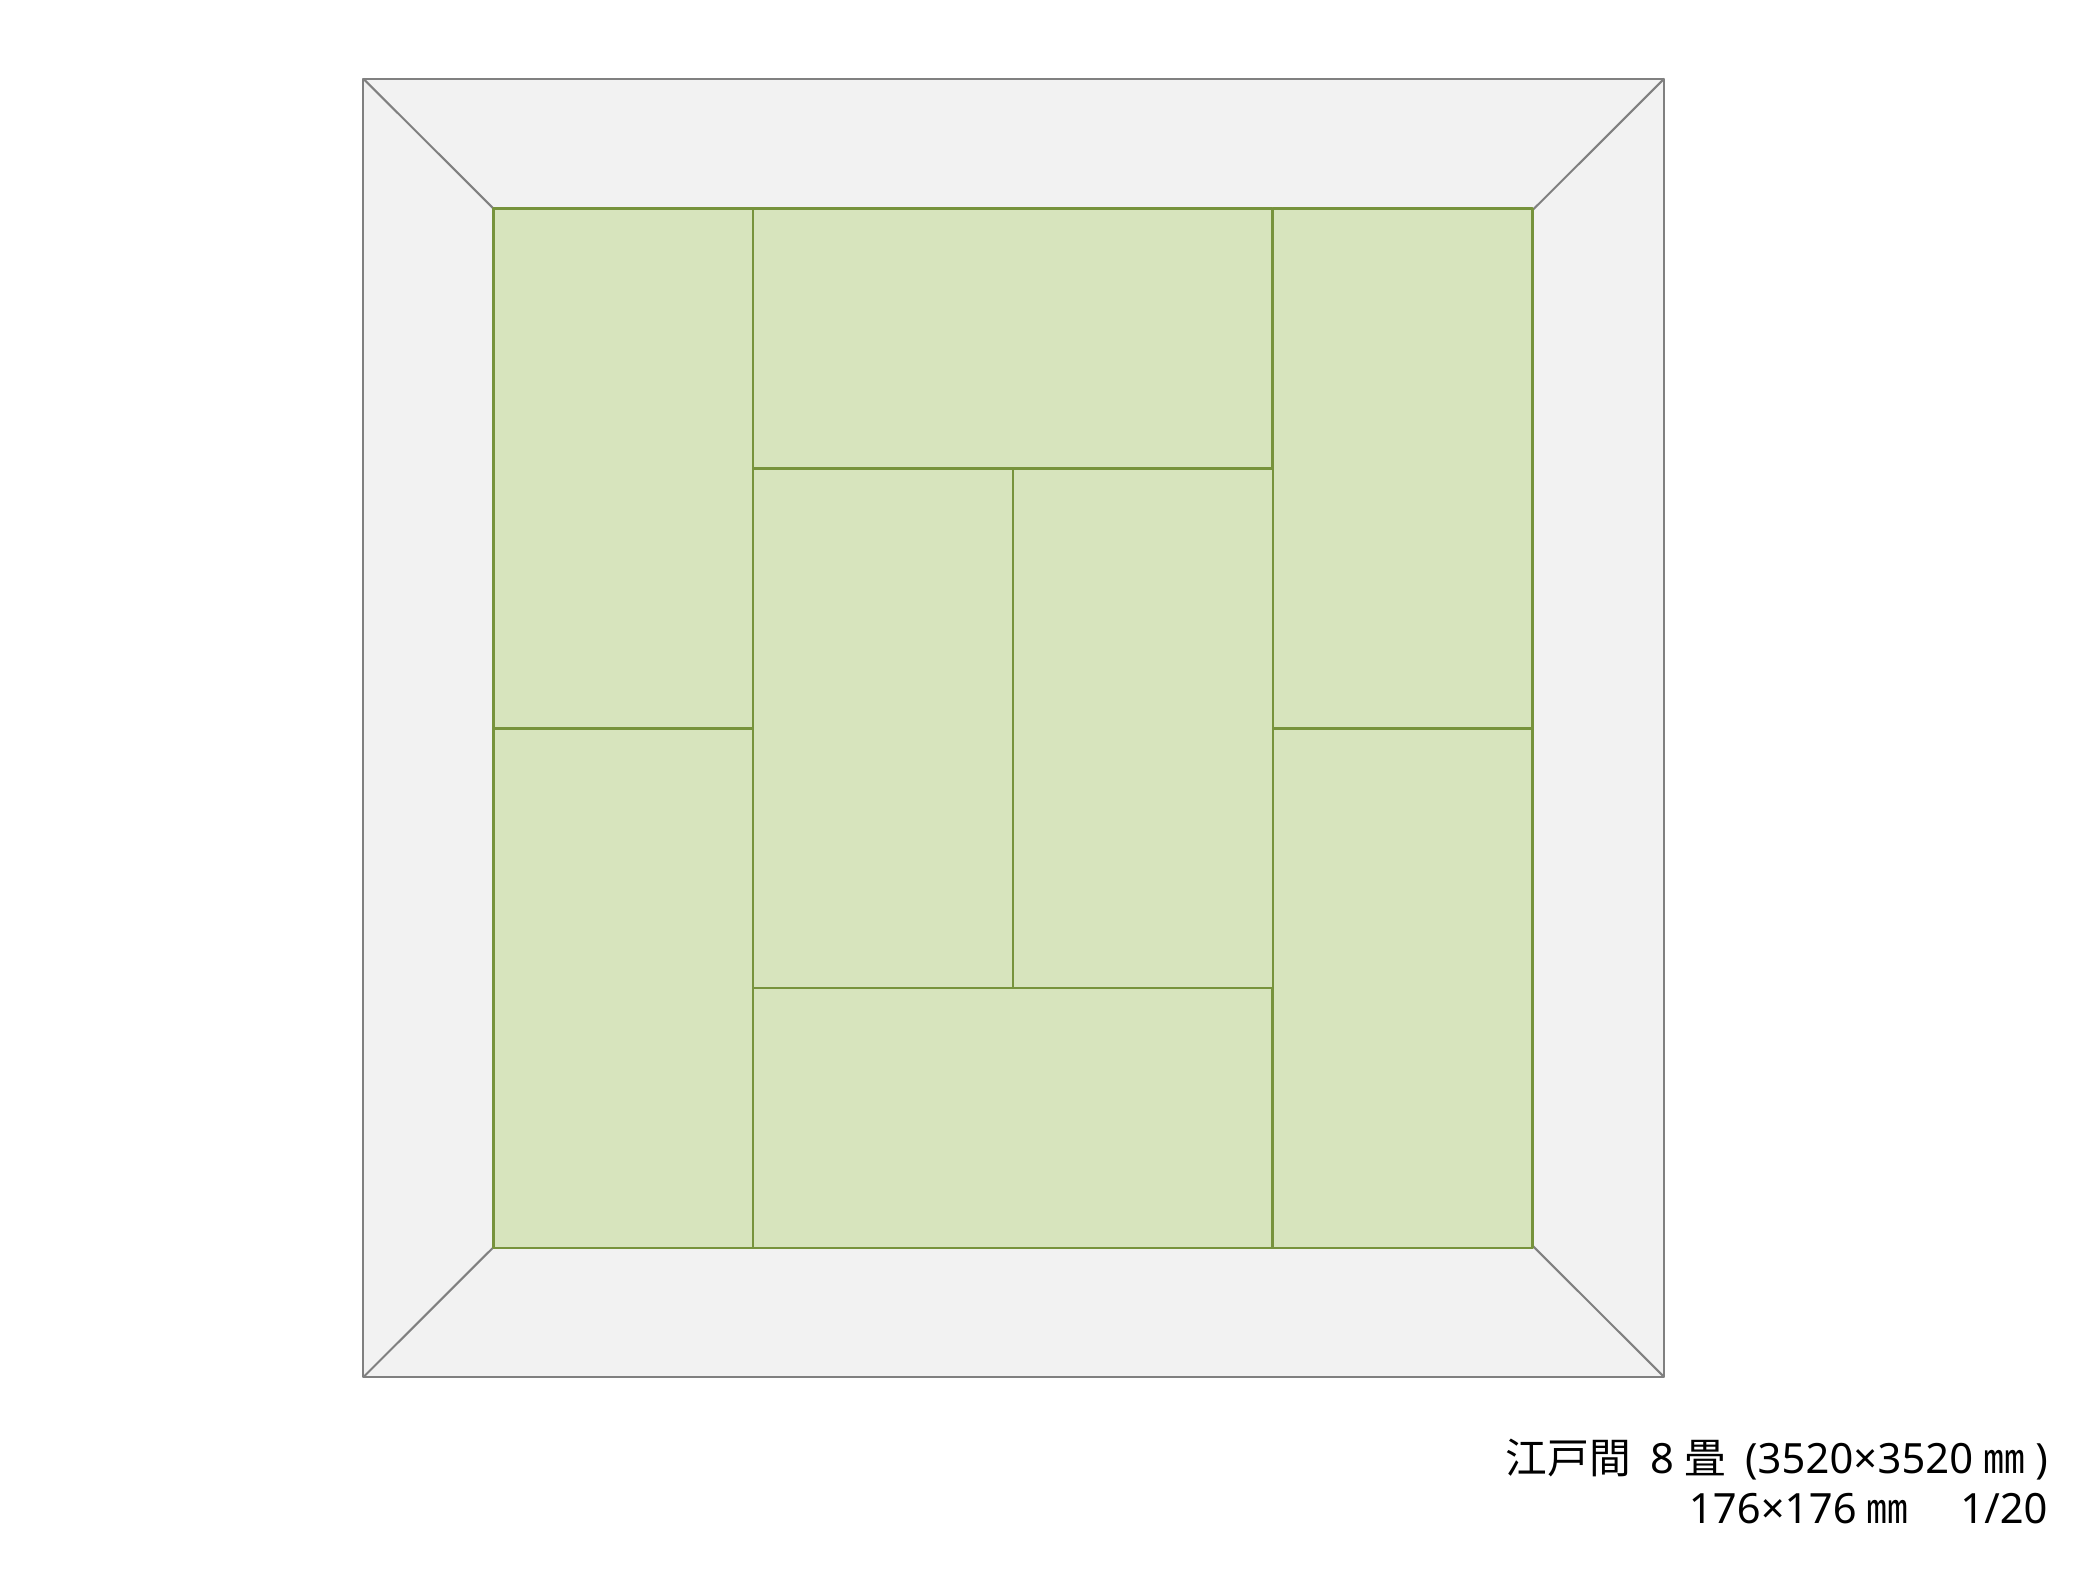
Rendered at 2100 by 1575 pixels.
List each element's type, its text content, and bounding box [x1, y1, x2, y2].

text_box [492, 208, 1533, 1249]
text_box 江戸間 8畳 (3520×3520㎜) 176×176㎜ 1/20 [1490, 1424, 2063, 1540]
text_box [363, 78, 1665, 1378]
